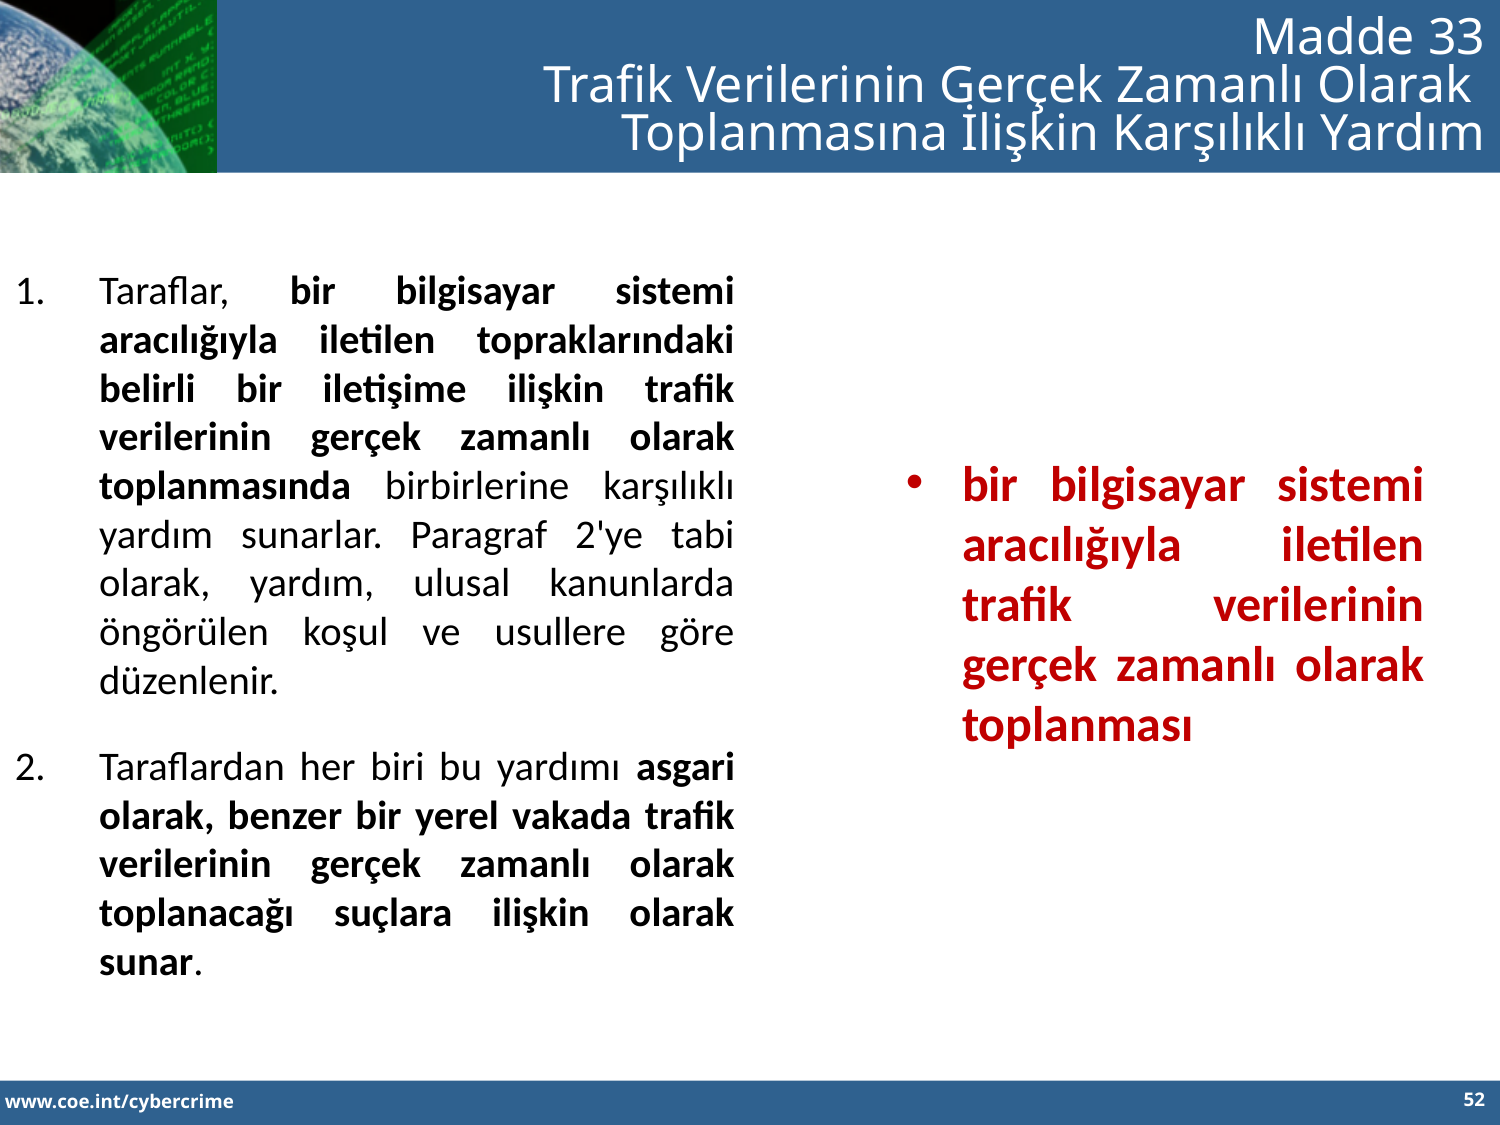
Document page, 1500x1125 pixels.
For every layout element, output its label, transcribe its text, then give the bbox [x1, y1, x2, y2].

slide_number 52 [1149, 1079, 1500, 1125]
text_box bir bilgisayar sistemi aracılığıyla iletilen trafik verilerinin gerçek zamanlı olarak toplanması [891, 443, 1440, 759]
picture [0, 1, 217, 173]
text_box Taraflar, bir bilgisayar sistemi aracılığıyla iletilen topraklarındaki belirli bir iletişime ilişkin trafik verilerinin gerçek zamanlı olarak toplanmasında birbirlerine karşılıklı yardım sunarlar. Paragraf 2'ye tabi olarak, yardım, ulusal kanunlarda öngörülen koşul ve usullere göre düzenlenir. Taraflardan her biri bu yardımı asgari olarak, benzer bir yerel vakada trafik verilerinin gerçek zamanlı olarak toplanacağı suçlara ilişkin olarak sunar. [0, 256, 750, 991]
text_box Madde 33 Trafik Verilerinin Gerçek Zamanlı Olarak Toplanmasına İlişkin Karşılıklı Yardım [311, 12, 1500, 165]
